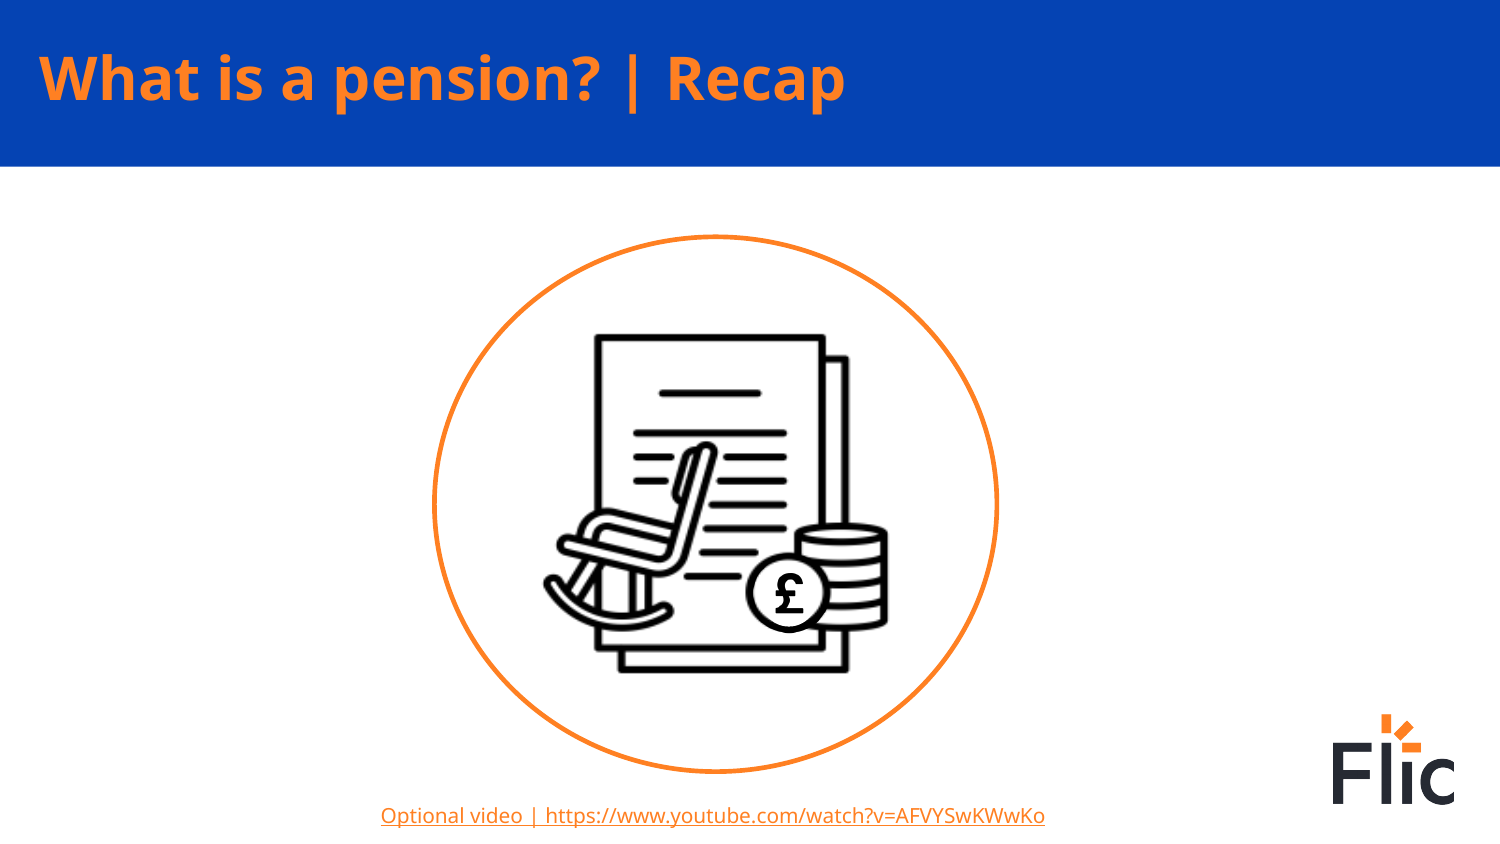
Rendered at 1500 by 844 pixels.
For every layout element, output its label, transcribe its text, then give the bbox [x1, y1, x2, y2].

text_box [528, 331, 903, 678]
text_box What is a pension? | Recap [24, 24, 1142, 128]
picture [1333, 714, 1454, 805]
text_box Optional video | https://www.youtube.com/watch?v=AFVYSwKWwKo [230, 788, 1202, 844]
text_box [434, 236, 997, 772]
